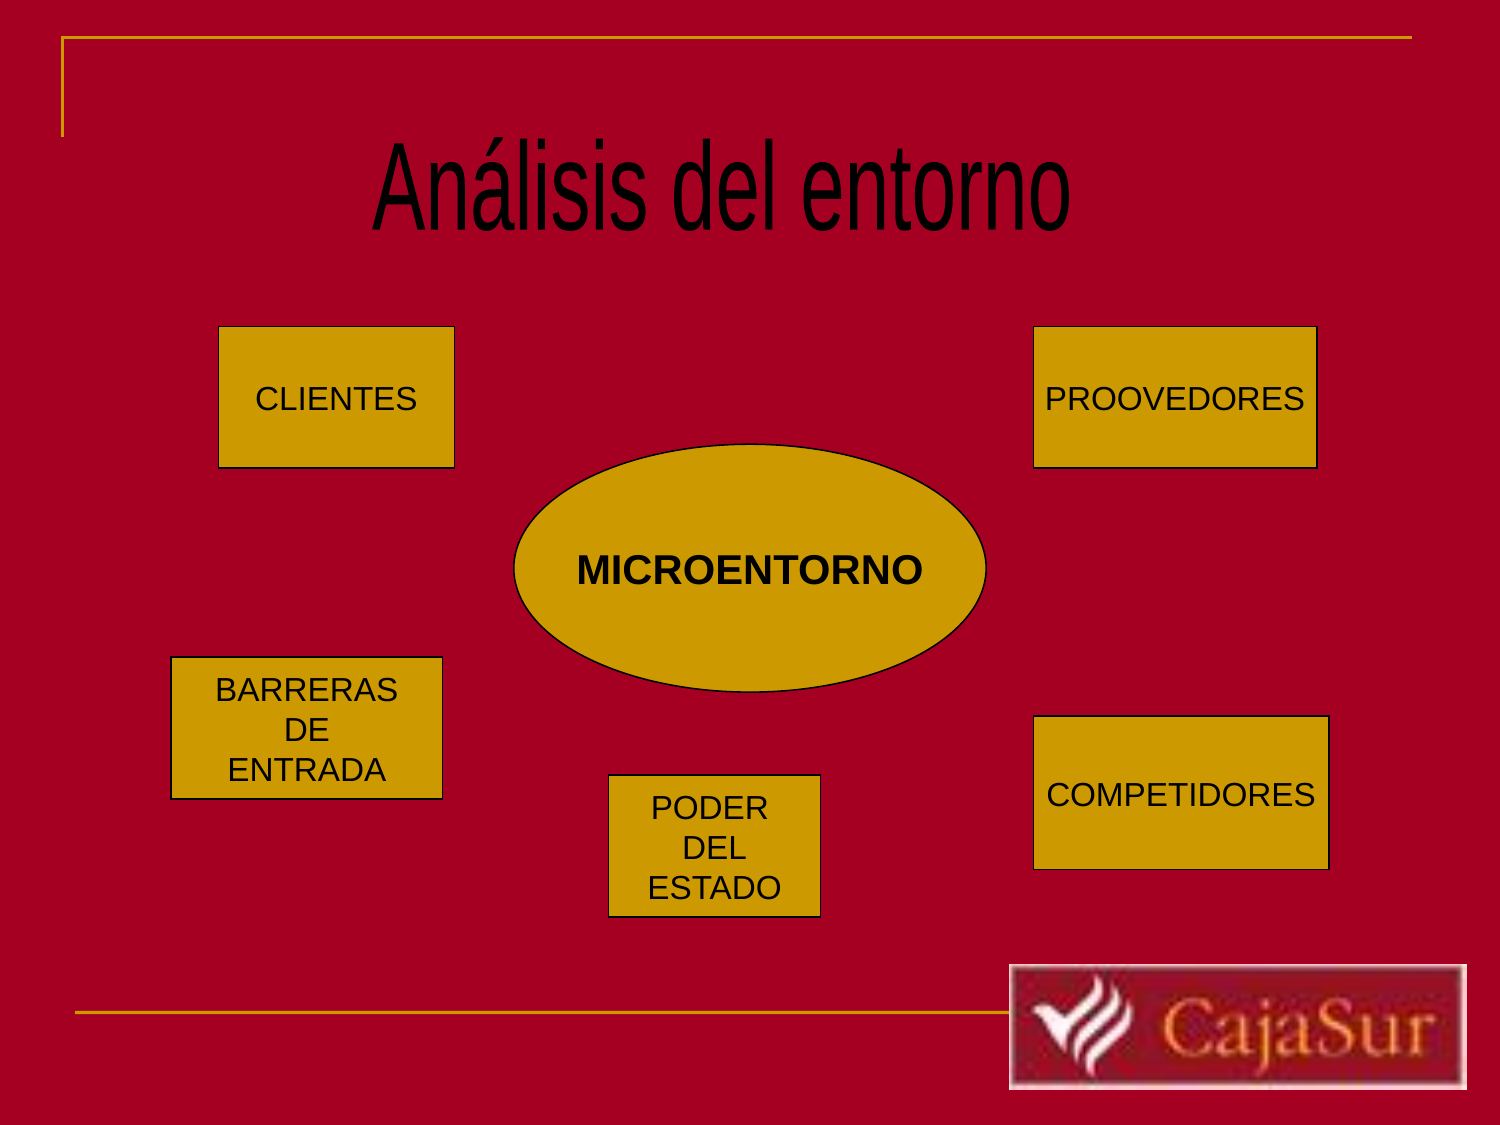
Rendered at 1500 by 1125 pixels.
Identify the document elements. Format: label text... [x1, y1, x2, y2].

picture [1009, 963, 1467, 1091]
text_box COMPETIDORES [1033, 716, 1329, 870]
text_box PODER DEL ESTADO [608, 774, 821, 917]
text_box PROOVEDORES [1033, 326, 1318, 469]
text_box BARRERAS DE ENTRADA [171, 657, 443, 799]
text_box MICROENTORNO [513, 444, 987, 693]
text_box CLIENTES [218, 326, 455, 469]
